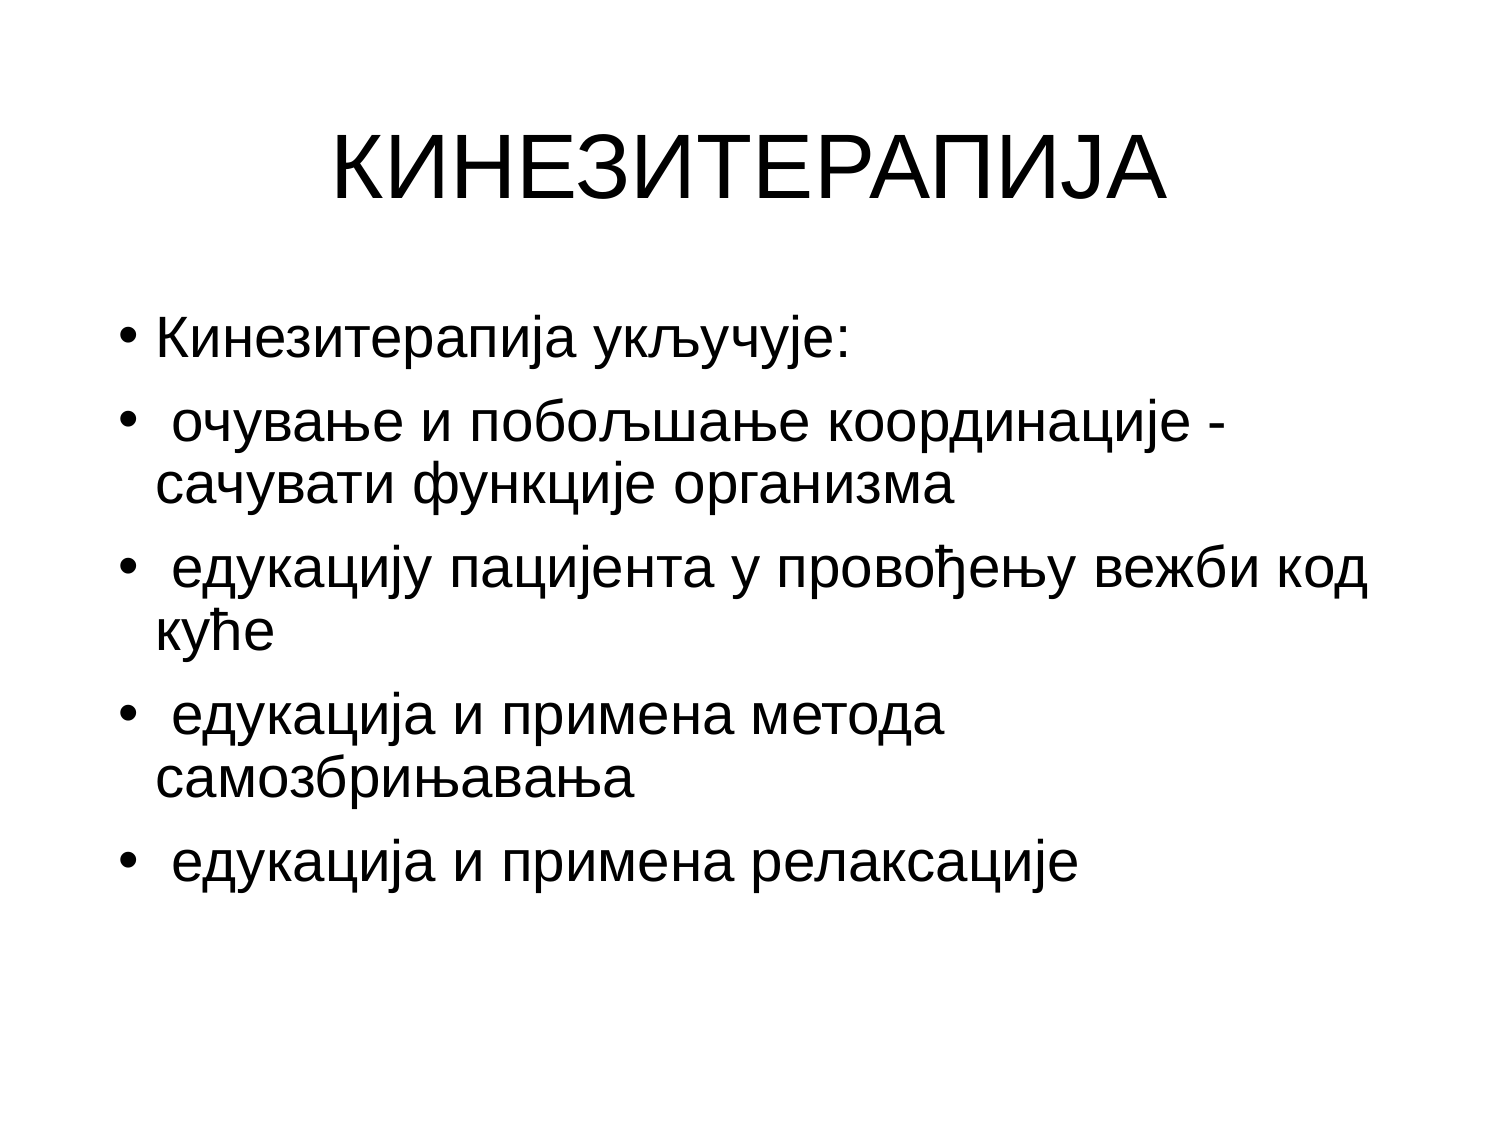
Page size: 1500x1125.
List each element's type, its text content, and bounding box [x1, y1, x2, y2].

list Кинезитерапија укључује: очување и побољшање координације -сачувати функције организма едукацију пацијента у провођењу вежби код куће едукација и примена метода самозбрињавања едукација и примена релаксације [103, 299, 1397, 1014]
title КИНЕЗИТЕРАПИЈА [103, 59, 1397, 278]
